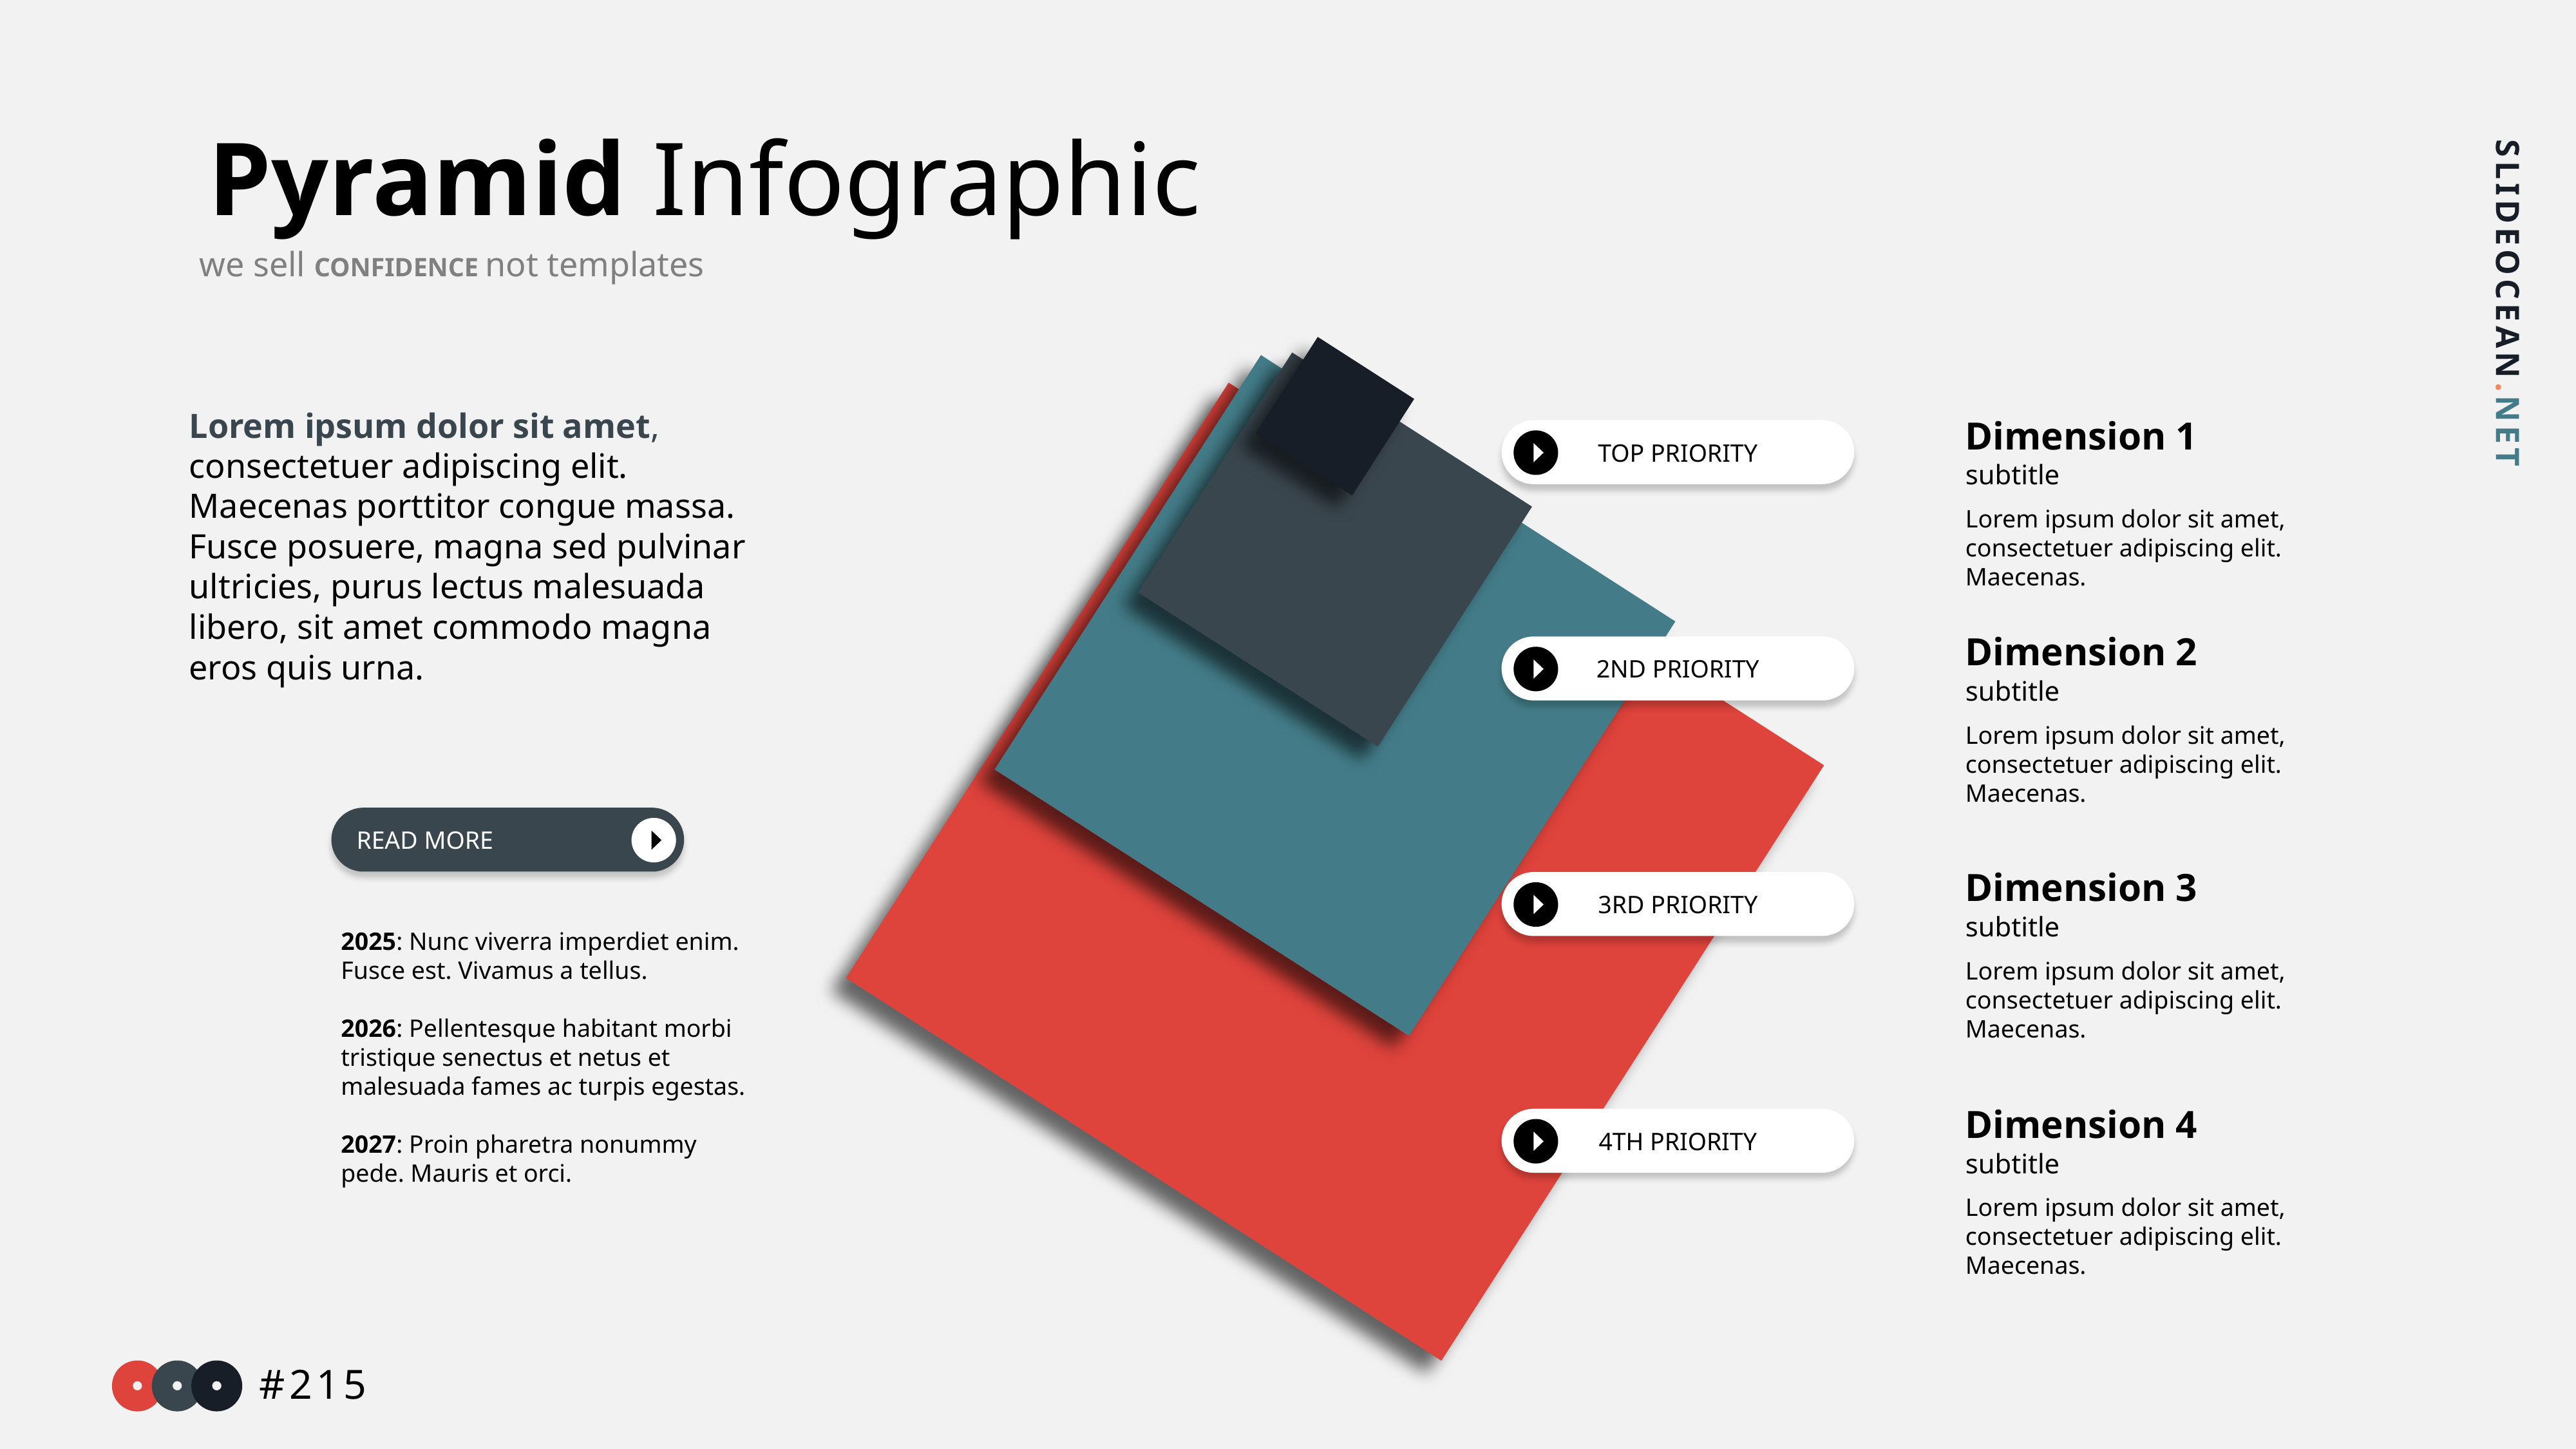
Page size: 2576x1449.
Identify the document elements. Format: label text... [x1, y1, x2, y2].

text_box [331, 807, 685, 872]
text_box [1254, 336, 1416, 497]
text_box Pyramid Infographic [198, 110, 1211, 241]
text_box [844, 783, 1709, 1363]
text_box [1955, 623, 2398, 784]
text_box we sell CONFIDENCE not templates [189, 238, 714, 288]
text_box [1955, 406, 2398, 568]
text_box [993, 354, 1677, 1037]
text_box Lorem ipsum dolor sit amet, consectetuer adipiscing elit. Maecenas porttitor congue massa. Fusce posuere, magna sed pulvinar ultricies, purus lectus malesuada libero, sit amet commodo magna eros quis urna. [180, 399, 772, 691]
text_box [1501, 1108, 1855, 1173]
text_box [1955, 1095, 2398, 1256]
text_box [1136, 424, 1534, 748]
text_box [1501, 419, 1855, 485]
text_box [1955, 858, 2398, 1020]
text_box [1501, 636, 1855, 701]
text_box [1501, 871, 1855, 936]
text_box [1525, 710, 1826, 871]
text_box 2025: Nunc viverra imperdiet enim. Fusce est. Vivamus a tellus. 2026: Pellentesque habitant morbi tristique senectus et netus et malesuada fames ac turpis egestas. 2027: Proin pharetra nonummy pede. Mauris et orci. [331, 921, 764, 1192]
text_box #215 [259, 1359, 402, 1408]
